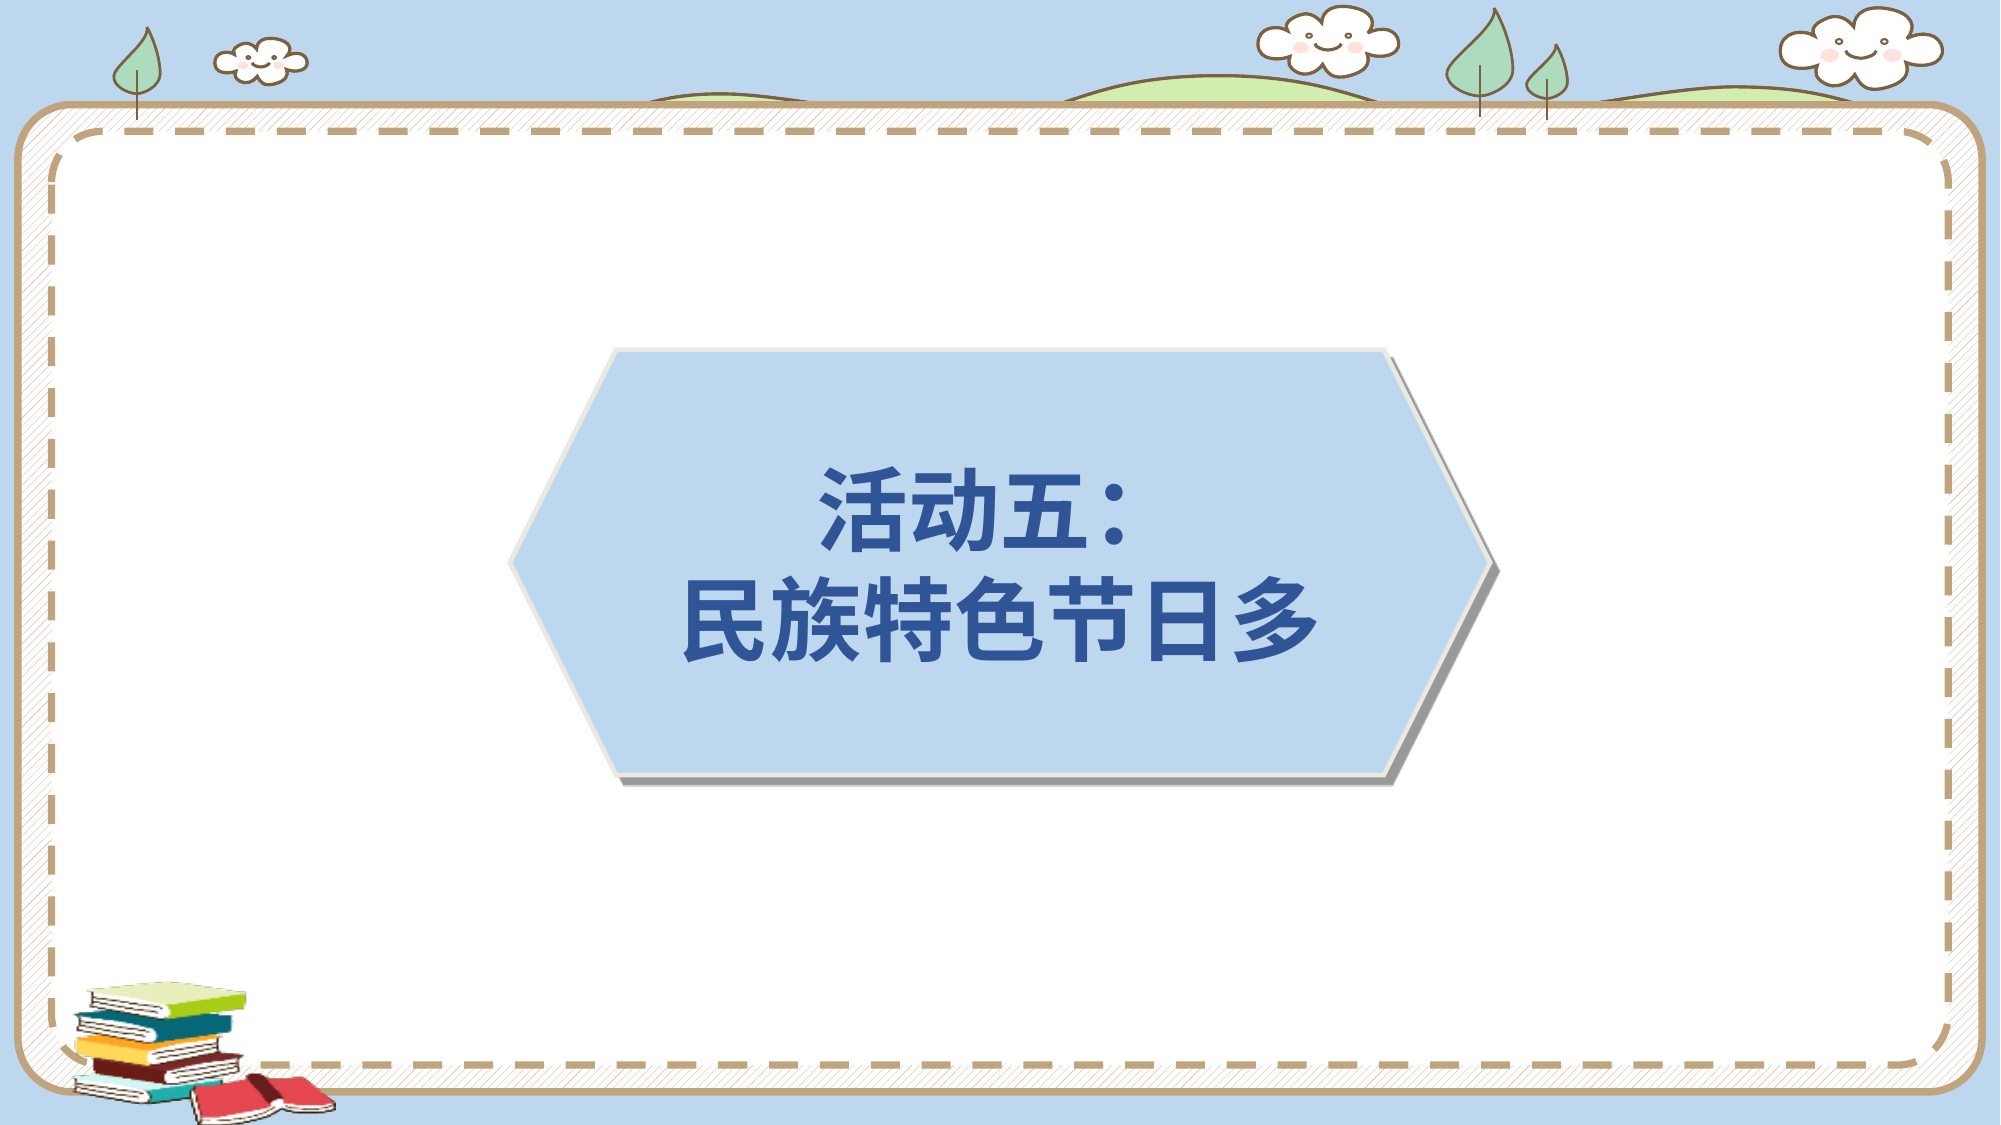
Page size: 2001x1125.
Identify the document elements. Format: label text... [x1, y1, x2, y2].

text_box 活动五： 民族特色节日多 [508, 348, 1492, 777]
picture [71, 981, 336, 1125]
